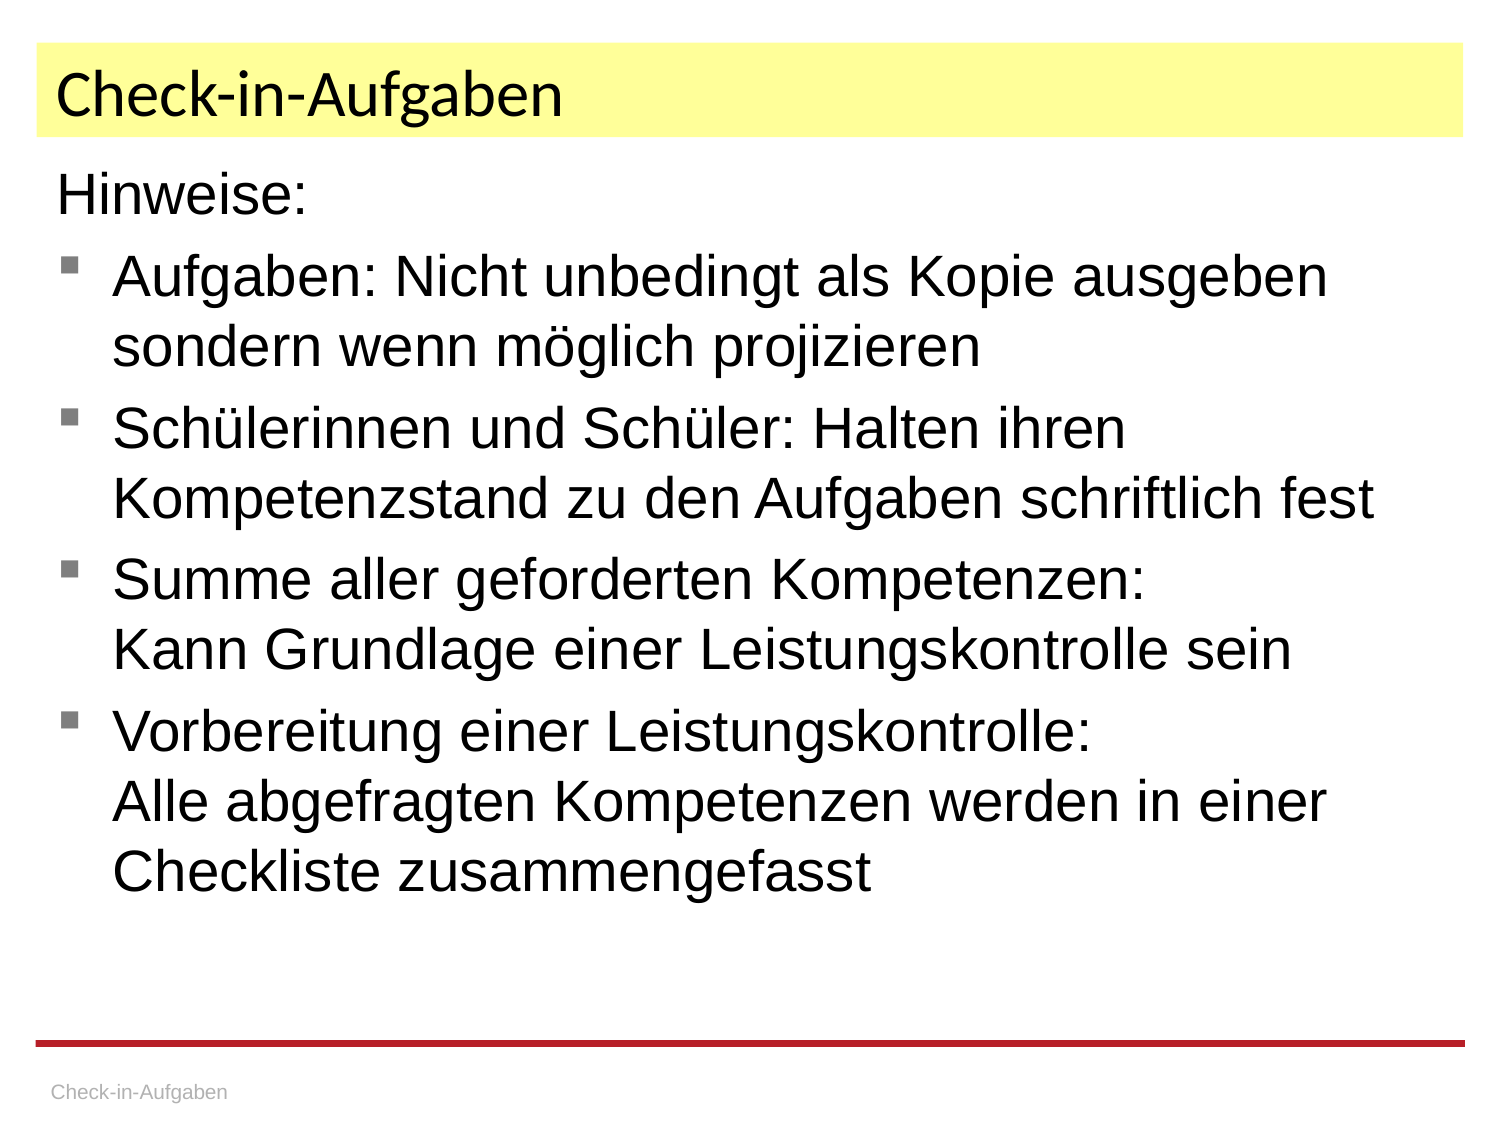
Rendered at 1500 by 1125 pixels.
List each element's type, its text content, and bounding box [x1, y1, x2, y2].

title Check-in-Aufgaben [41, 42, 1459, 149]
footer Check-in-Aufgaben [35, 1061, 768, 1122]
list Hinweise: Aufgaben: Nicht unbedingt als Kopie ausgeben sondern wenn möglich projizieren Schülerinnen und Schüler: Halten ihren Kompetenzstand zu den Aufgaben schriftlich fest Summe aller geforderten Kompetenzen: Kann Grundlage einer Leistungskontrolle sein Vorbereitung einer Leistungskontrolle: Alle abgefragten Kompetenzen werden in einer Checkliste zusammengefasst [41, 149, 1459, 1024]
